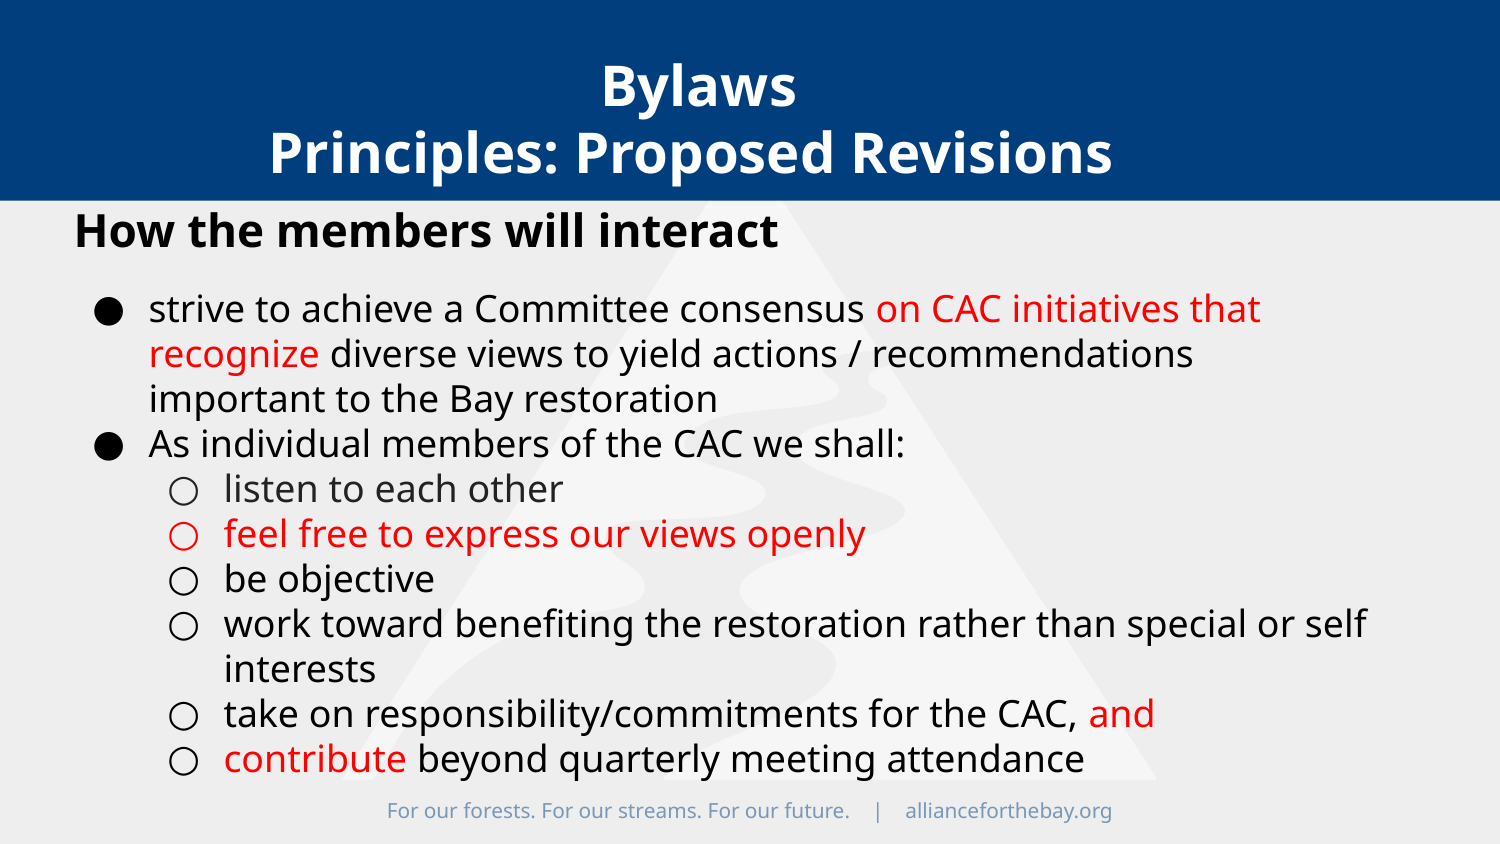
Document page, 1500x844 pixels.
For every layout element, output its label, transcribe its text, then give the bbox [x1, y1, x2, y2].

text_box Bylaws Principles: Proposed Revisions [92, 42, 1305, 193]
text_box [0, 0, 1500, 201]
text_box How the members will interact strive to achieve a Committee consensus on CAC initiatives that recognize diverse views to yield actions / recommendations important to the Bay restoration As individual members of the CAC we shall: listen to each other feel free to express our views openly be objective work toward benefiting the restoration rather than special or self interests take on responsibility/commitments for the CAC, and contribute beyond quarterly meeting attendance [66, 193, 1434, 788]
